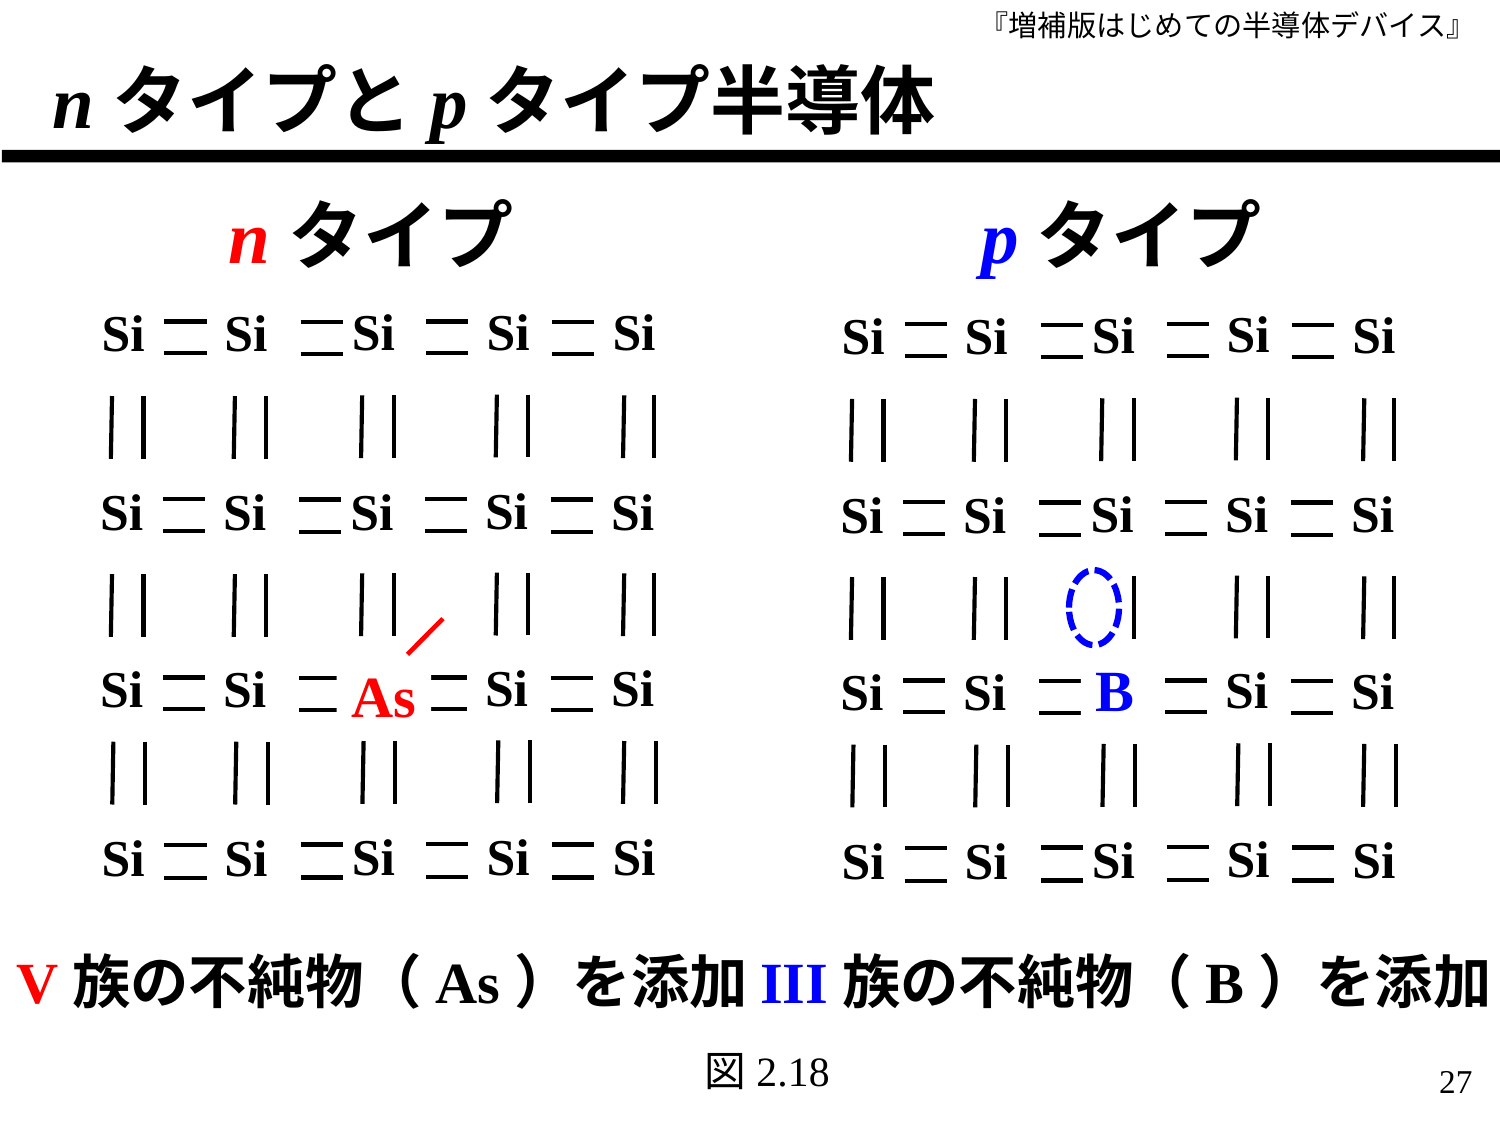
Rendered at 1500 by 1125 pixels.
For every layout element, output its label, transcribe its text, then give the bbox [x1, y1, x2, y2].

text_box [840, 302, 1400, 894]
text_box III族の不純物（B）を添加 [745, 937, 1500, 1023]
title nタイプとpタイプ半導体 [37, 42, 1500, 154]
slide_number 27 [1175, 1042, 1488, 1118]
picture [99, 299, 660, 891]
text_box nタイプ [214, 181, 546, 287]
text_box V族の不純物（As）を添加 [1, 937, 745, 1023]
text_box pタイプ [966, 181, 1294, 287]
text_box 図2.18 [690, 1037, 845, 1103]
